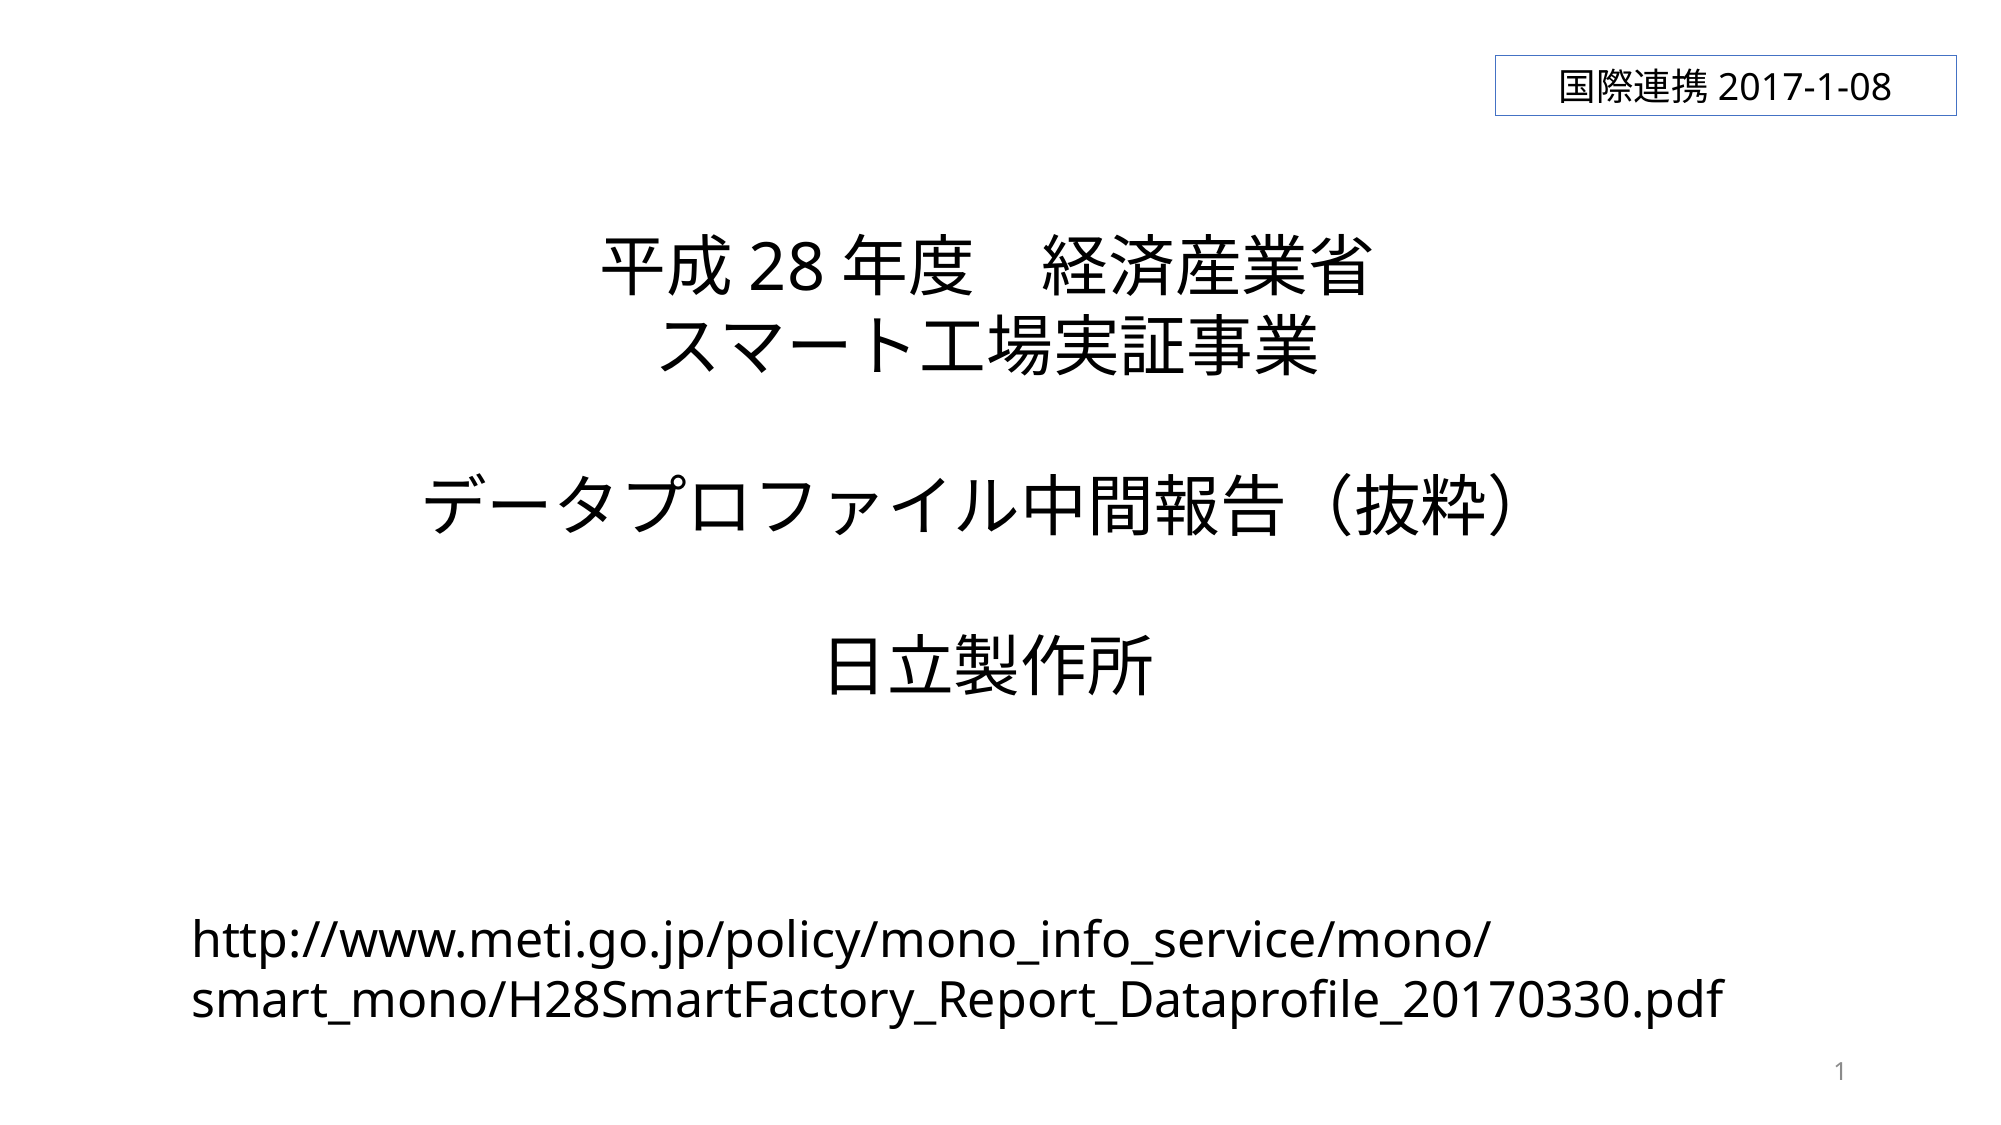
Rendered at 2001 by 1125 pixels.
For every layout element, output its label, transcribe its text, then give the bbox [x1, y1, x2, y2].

slide_number 1 [1412, 1042, 1863, 1103]
text_box http://www.meti.go.jp/policy/mono_info_service/mono/smart_mono/H28SmartFactory_Report_Dataprofile_20170330.pdf [176, 899, 1765, 1035]
text_box 国際連携2017-1-08 [1495, 55, 1957, 116]
text_box 平成28年度 経済産業省 スマート工場実証事業 データプロファイル中間報告（抜粋） 日立製作所 [250, 216, 1725, 711]
